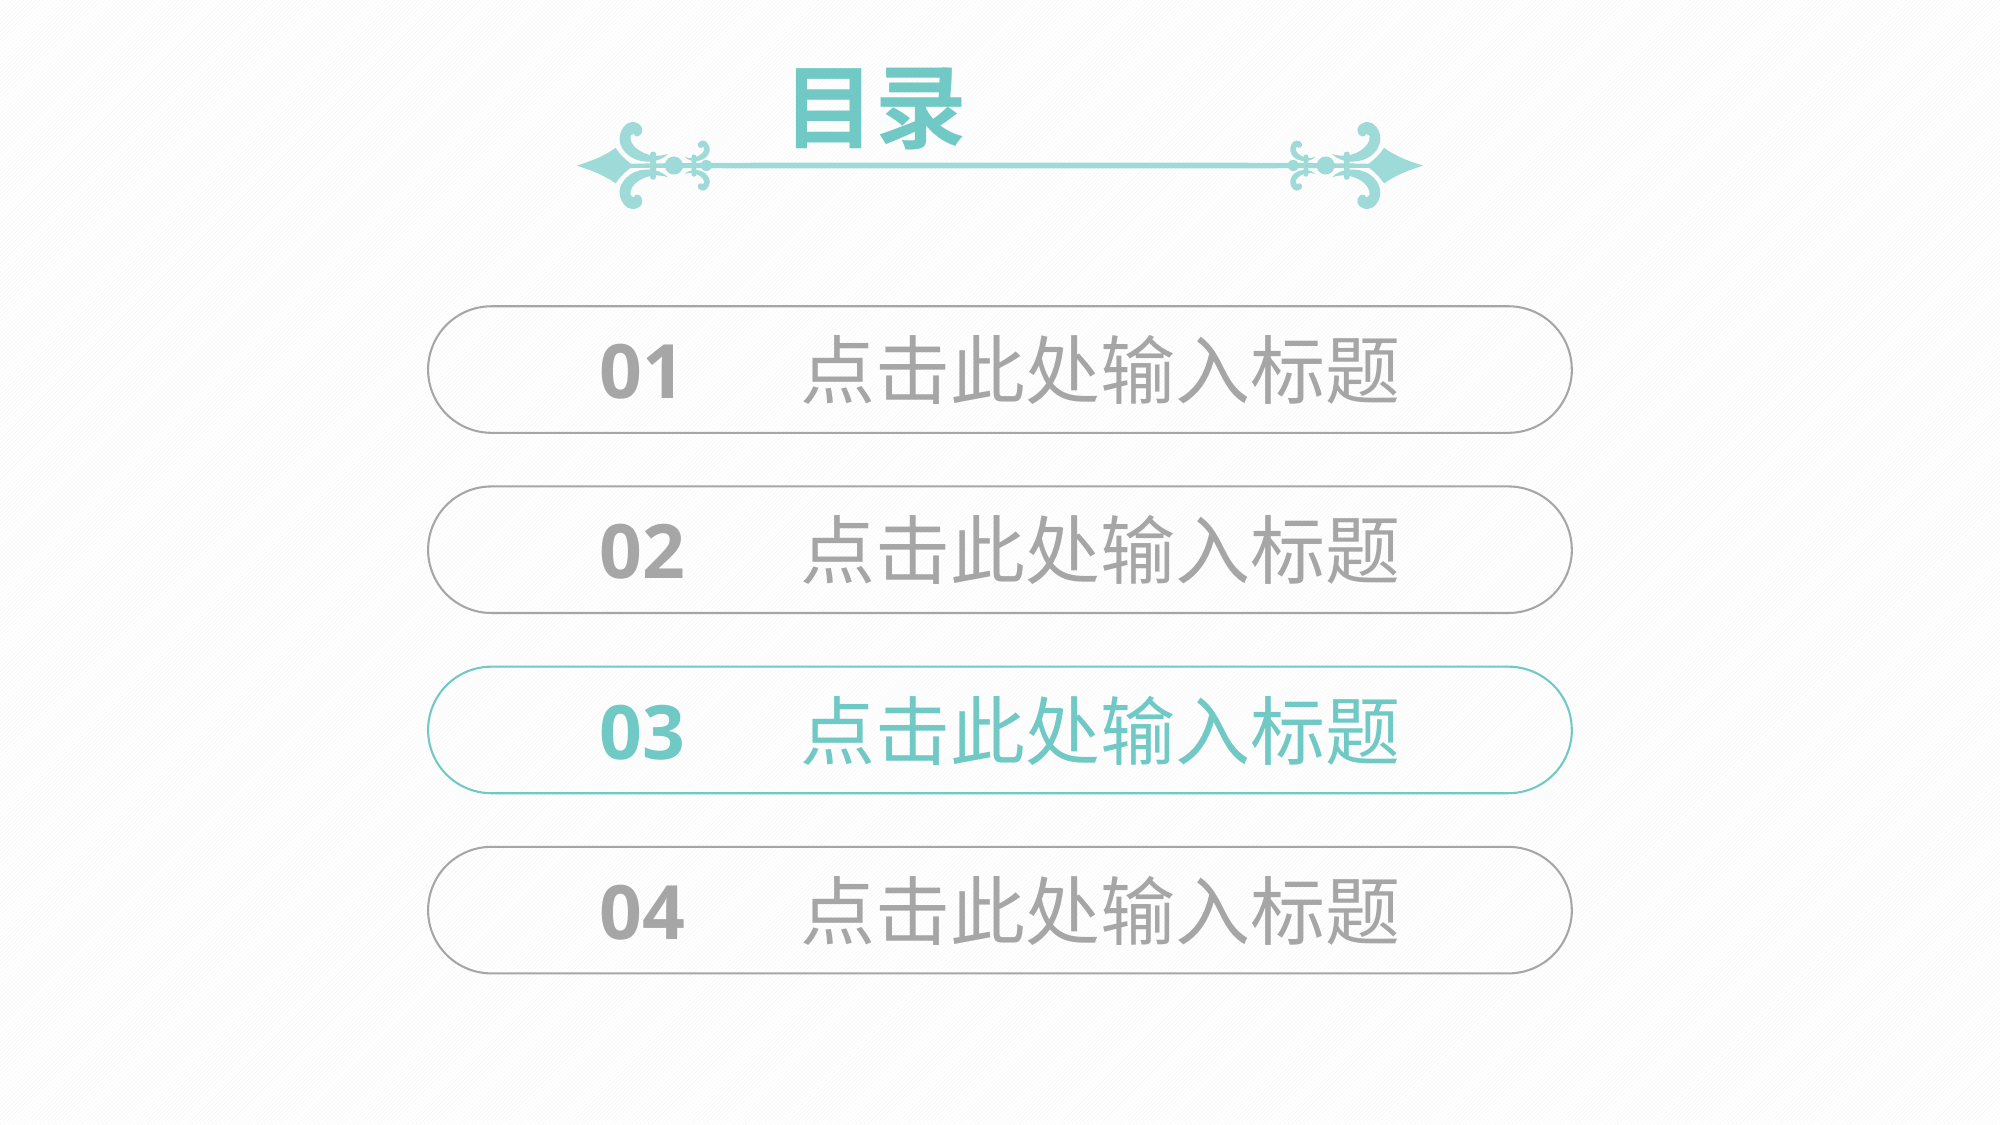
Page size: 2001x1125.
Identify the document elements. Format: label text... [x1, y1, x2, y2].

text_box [428, 846, 1572, 974]
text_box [428, 666, 1572, 794]
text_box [428, 306, 1572, 433]
text_box 目录 [769, 42, 1231, 119]
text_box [576, 119, 1423, 212]
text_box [428, 486, 1572, 613]
